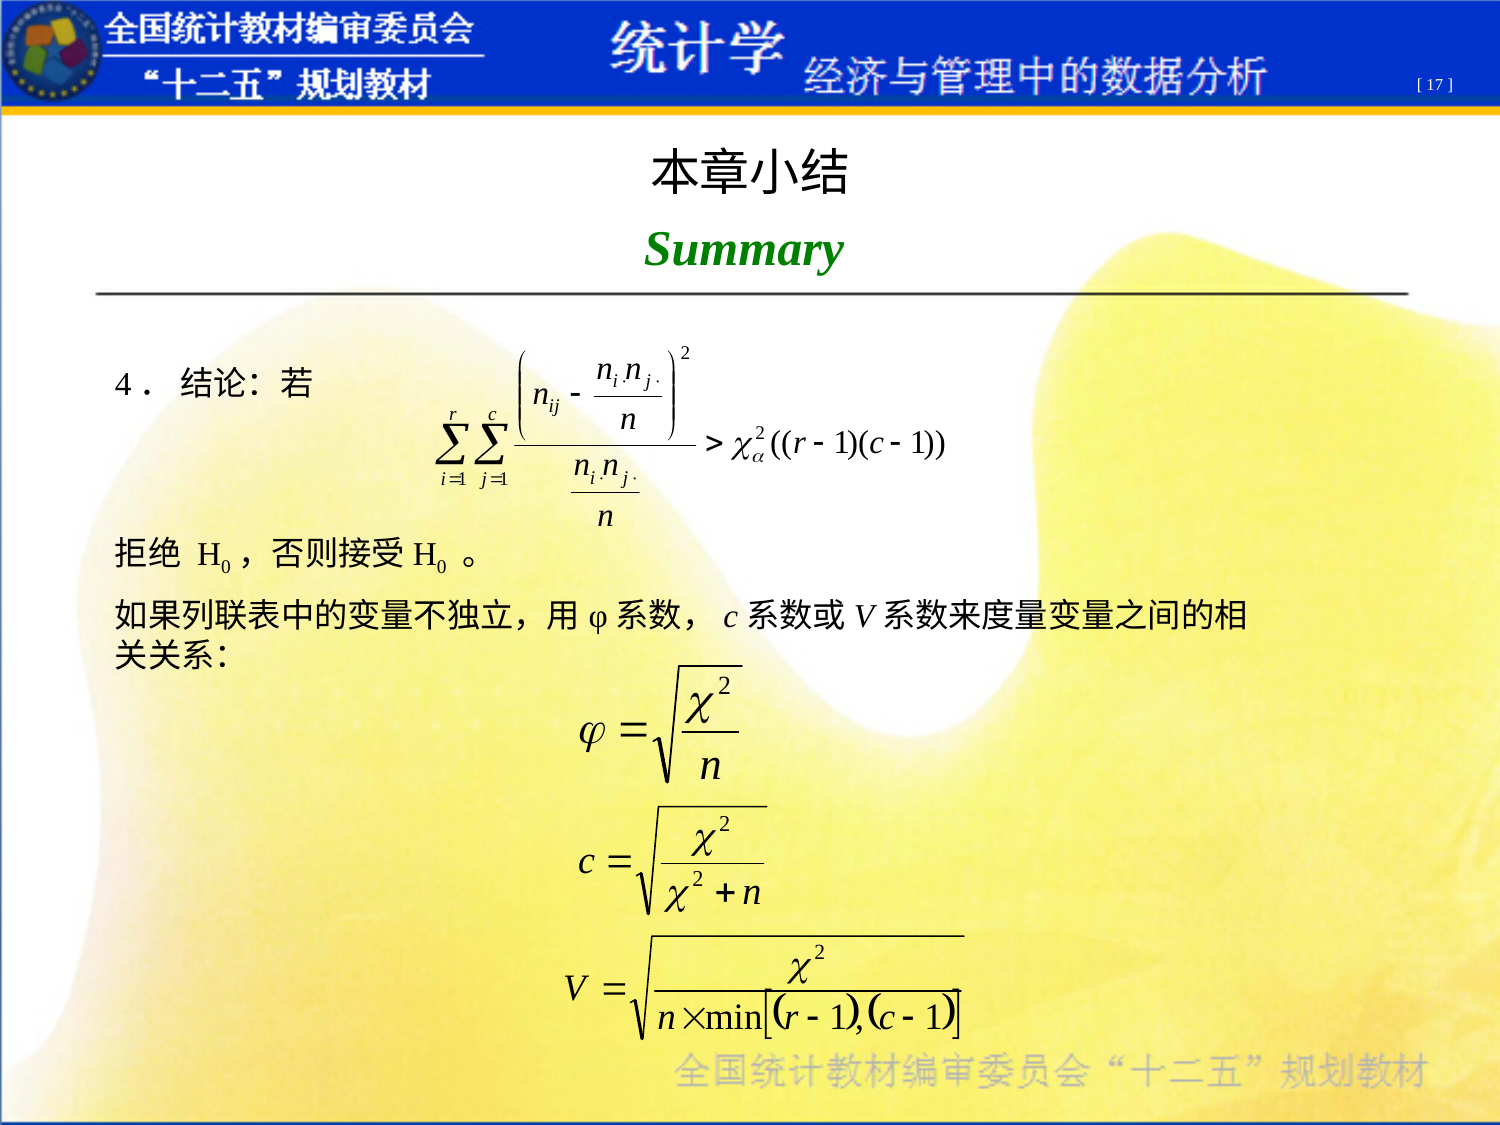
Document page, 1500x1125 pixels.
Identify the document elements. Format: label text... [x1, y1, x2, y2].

text_box 本章小结 [64, 132, 1436, 207]
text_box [560, 928, 972, 1047]
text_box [572, 798, 774, 923]
picture [0, 1, 1500, 1125]
text_box [ 17 ] [1364, 66, 1468, 142]
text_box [430, 337, 951, 535]
text_box Summary [41, 207, 1447, 283]
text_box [572, 656, 751, 793]
text_box 4． 结论：若 拒绝 H0，否则接受H0 。 如果列联表中的变量不独立，用φ系数，c系数或V系数来度量变量之间的相关关系： [100, 355, 1282, 908]
